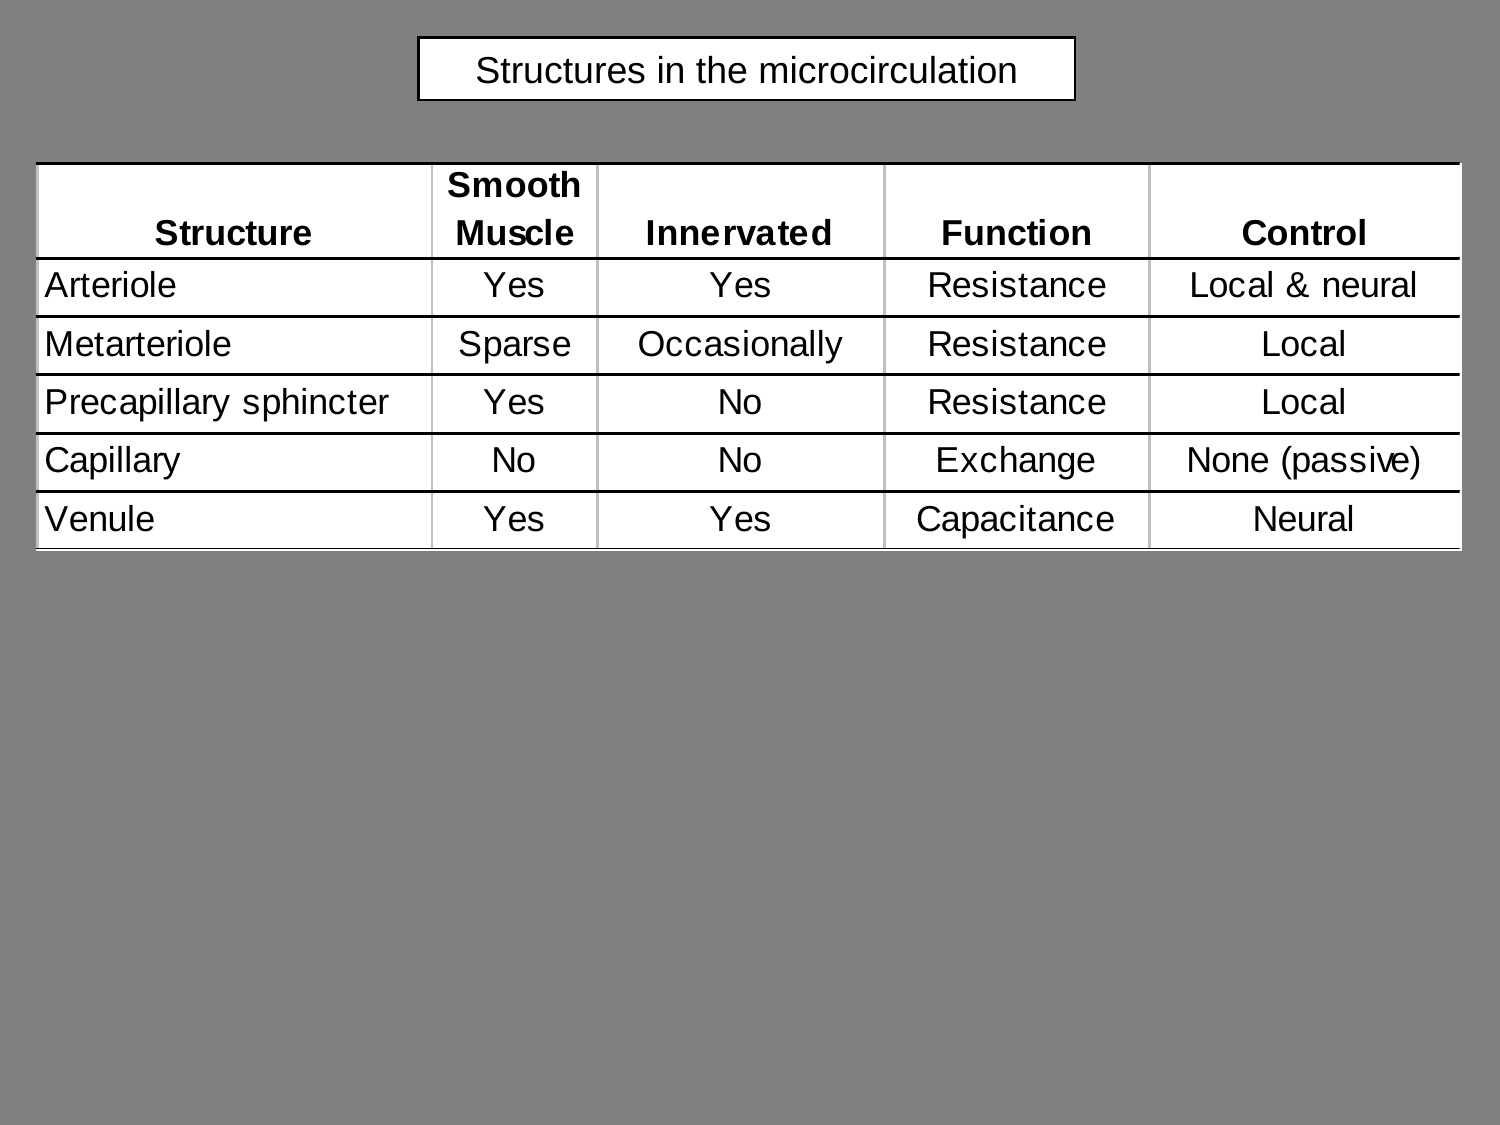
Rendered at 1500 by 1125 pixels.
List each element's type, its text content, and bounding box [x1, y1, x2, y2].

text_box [35, 162, 1463, 552]
title Structures in the microcirculation [417, 36, 1076, 101]
